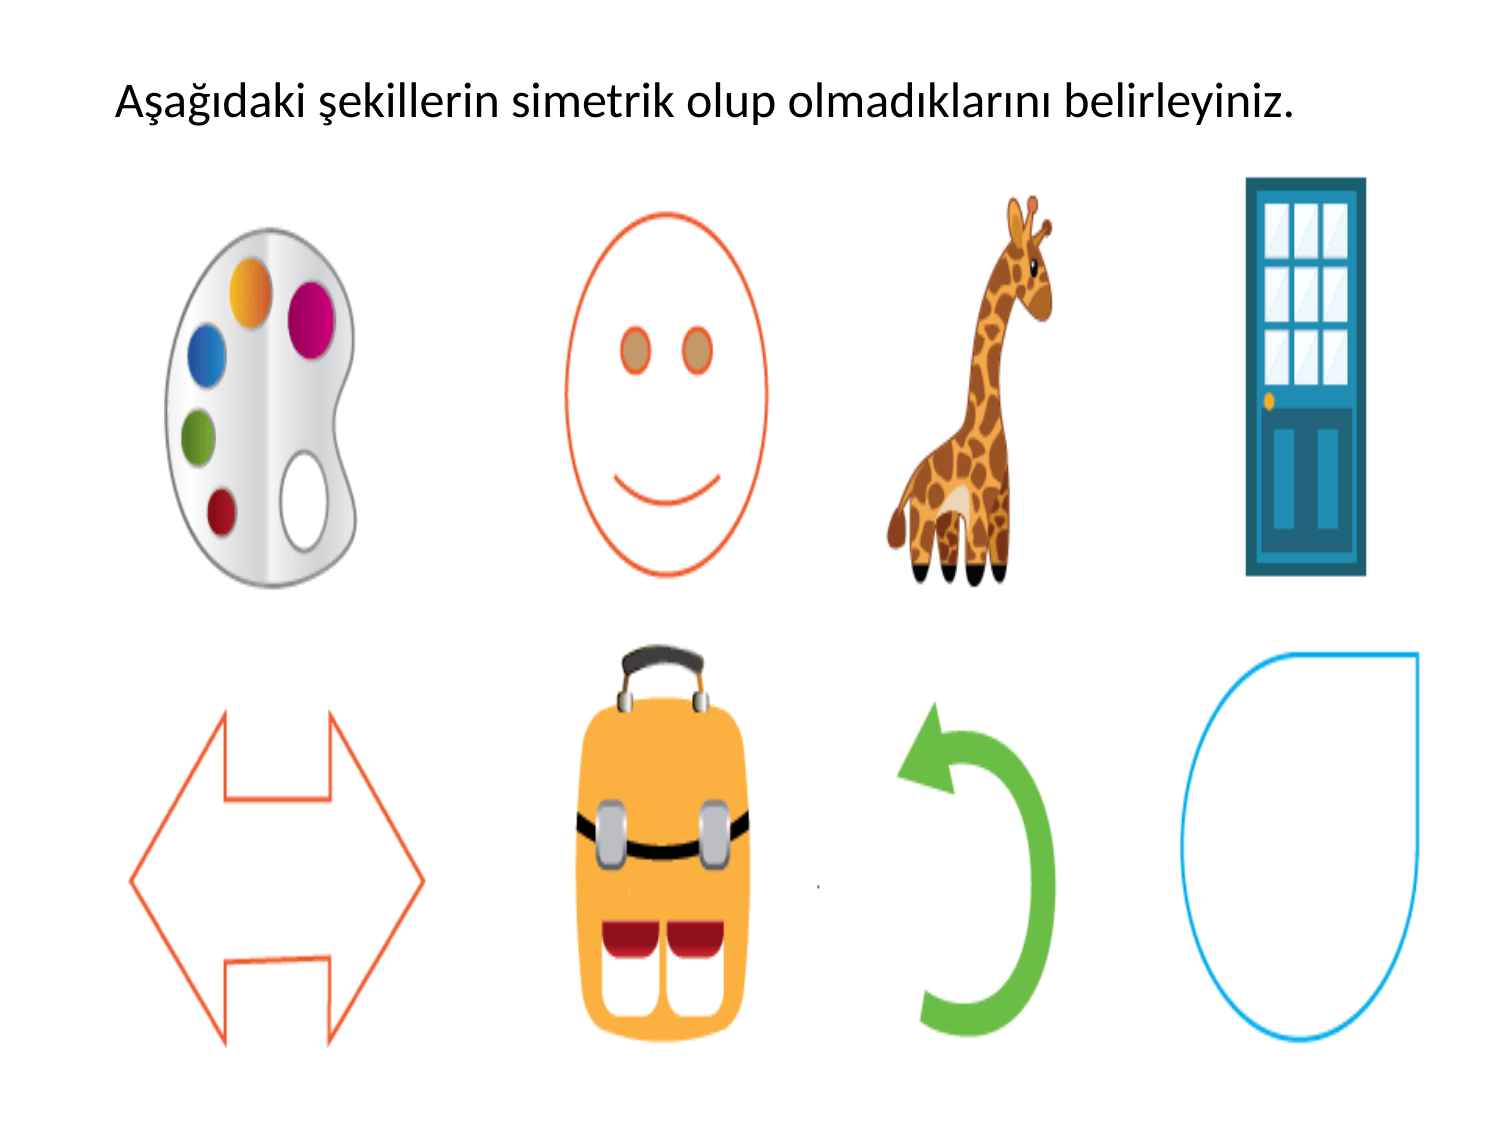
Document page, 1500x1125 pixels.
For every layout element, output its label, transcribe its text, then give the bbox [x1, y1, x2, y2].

text_box Aşağıdaki şekillerin simetrik olup olmadıklarını belirleyiniz. [100, 59, 1500, 135]
picture [40, 160, 1479, 1083]
